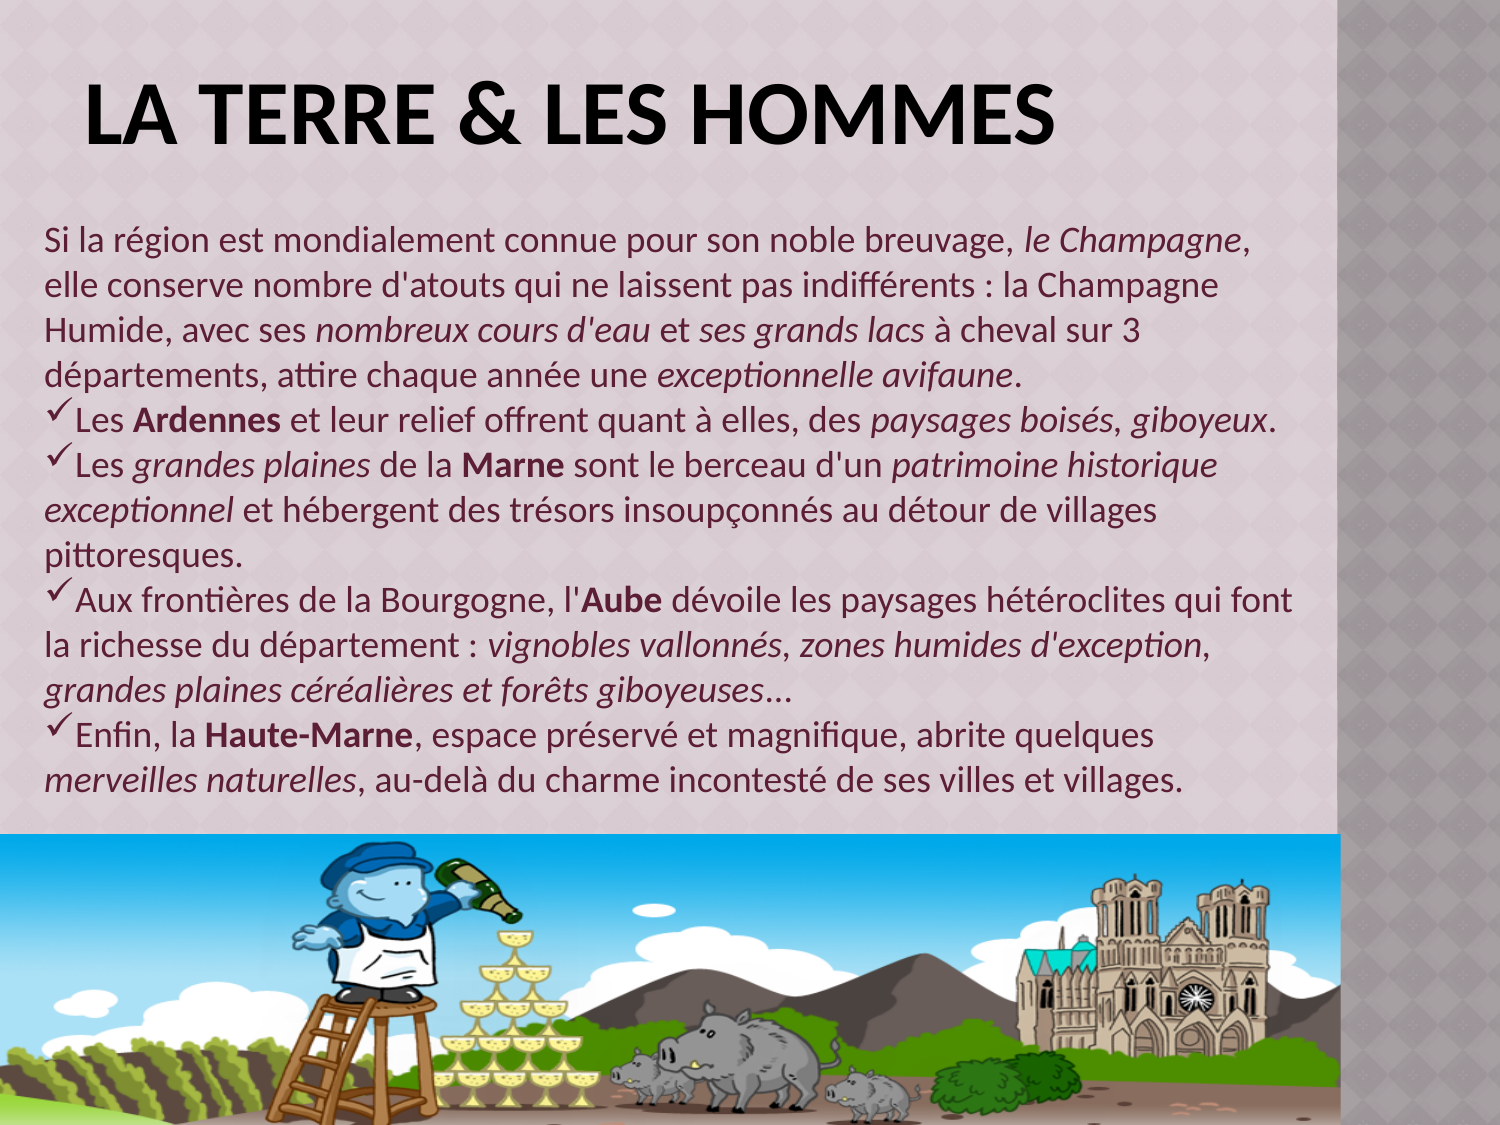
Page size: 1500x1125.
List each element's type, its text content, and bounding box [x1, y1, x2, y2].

text_box Si la région est mondialement connue pour son noble breuvage, le Champagne, elle conserve nombre d'atouts qui ne laissent pas indifférents : la Champagne Humide, avec ses nombreux cours d'eau et ses grands lacs à cheval sur 3 départements, attire chaque année une exceptionnelle avifaune. Les Ardennes et leur relief offrent quant à elles, des paysages boisés, giboyeux. Les grandes plaines de la Marne sont le berceau d'un patrimoine historique exceptionnel et hébergent des trésors insoupçonnés au détour de villages pittoresques. Aux frontières de la Bourgogne, l'Aube dévoile les paysages hétéroclites qui font la richesse du département : vignobles vallonnés, zones humides d'exception, grandes plaines céréalières et forêts giboyeuses... Enfin, la Haute-Marne, espace préservé et magnifique, abrite quelques merveilles naturelles, au-delà du charme incontesté de ses villes et villages. [29, 208, 1329, 808]
picture [0, 843, 1341, 1125]
title La terre & les hommes [76, 30, 1265, 163]
